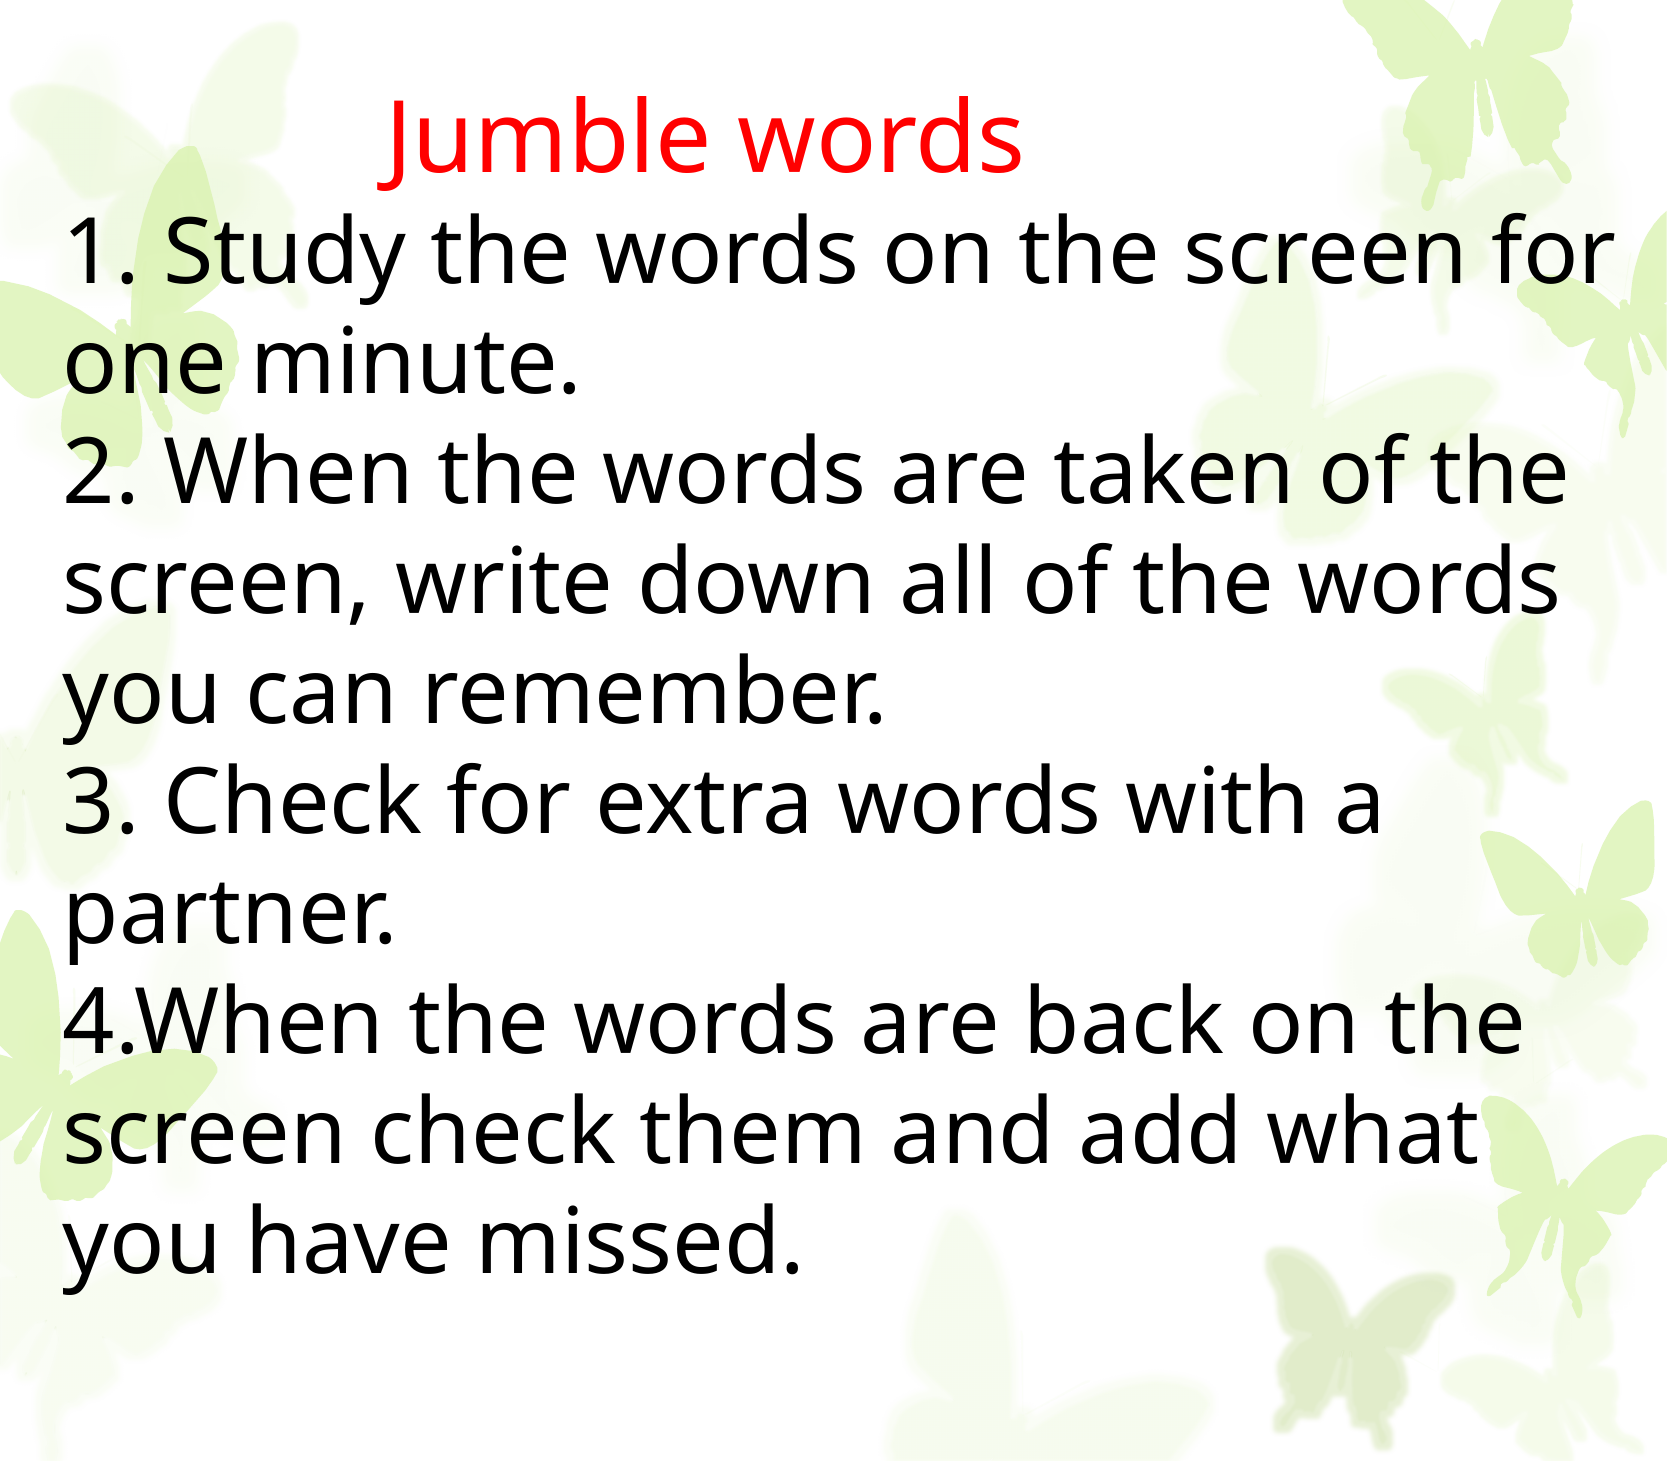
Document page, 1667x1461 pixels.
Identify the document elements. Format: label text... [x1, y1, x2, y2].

text_box Jumble words 1. Study the words on the screen for one minute. 2. When the words are taken of the screen, write down all of the words you can remember. 3. Check for extra words with a partner. 4.When the words are back on the screen check them and add what you have missed. [47, 64, 1638, 1300]
